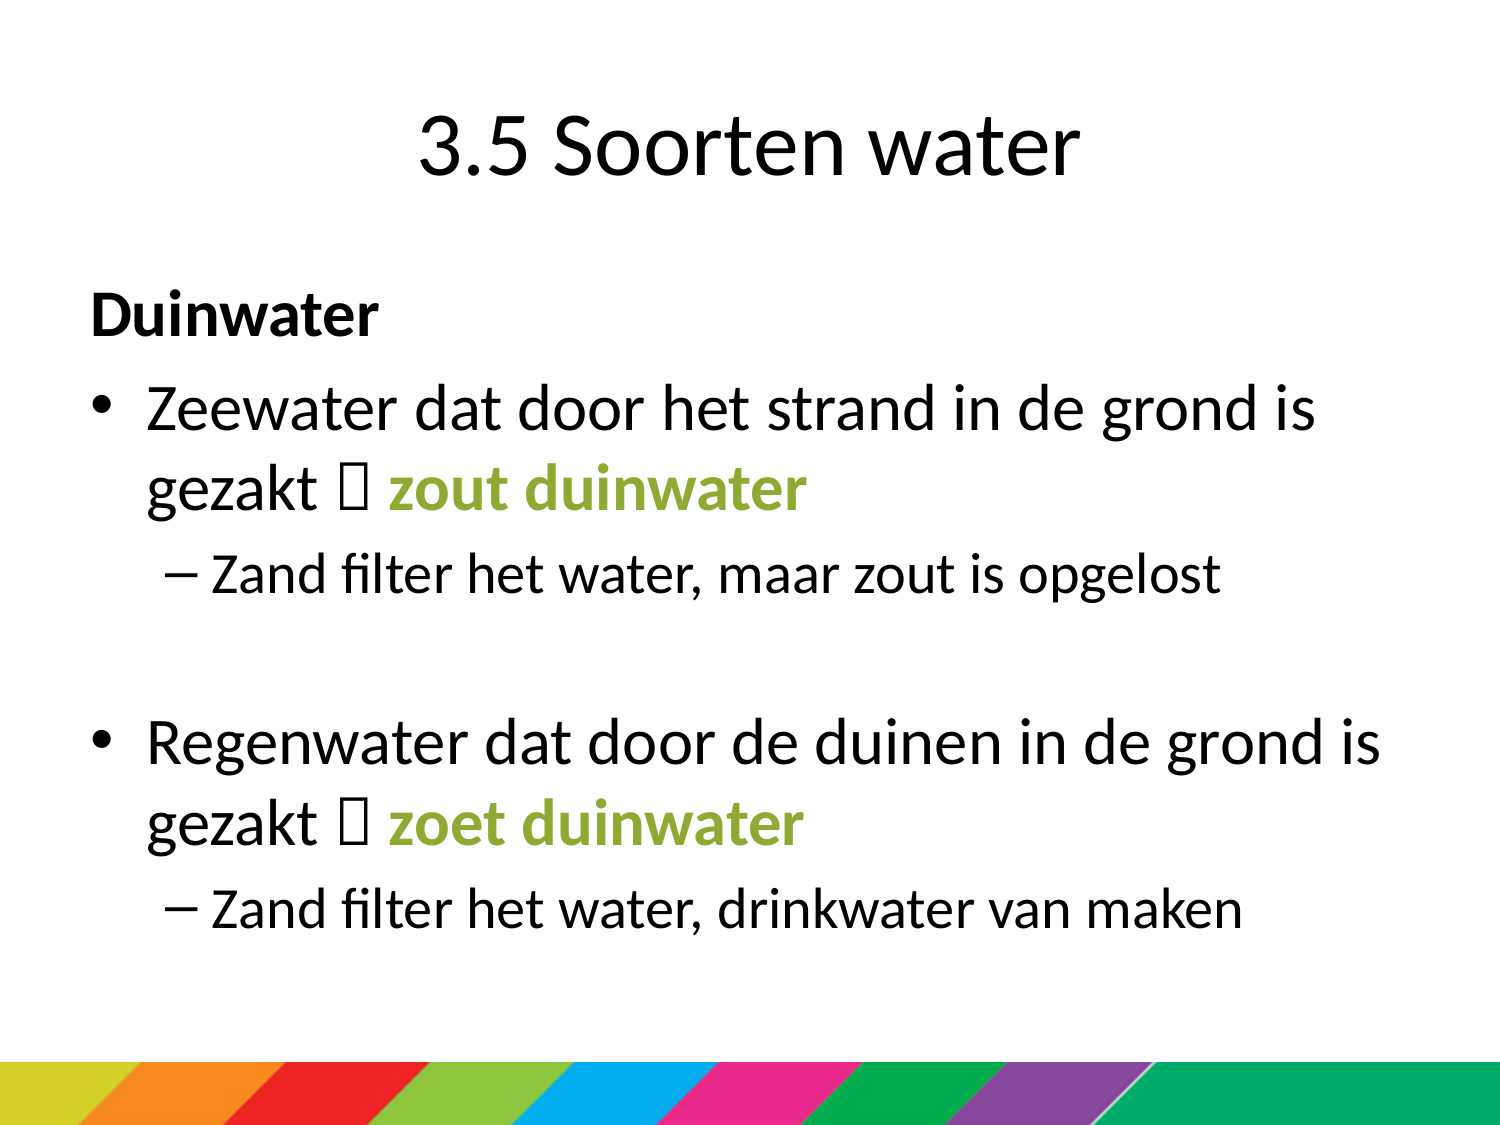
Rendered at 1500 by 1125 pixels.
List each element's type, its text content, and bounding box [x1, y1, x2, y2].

picture [656, 1062, 1500, 1125]
title 3.5 Soorten water [75, 45, 1425, 233]
picture [0, 1062, 574, 1125]
list Duinwater Zeewater dat door het strand in de grond is gezakt  zout duinwater Zand filter het water, maar zout is opgelost Regenwater dat door de duinen in de grond is gezakt  zoet duinwater Zand filter het water, drinkwater van maken [75, 262, 1425, 1005]
